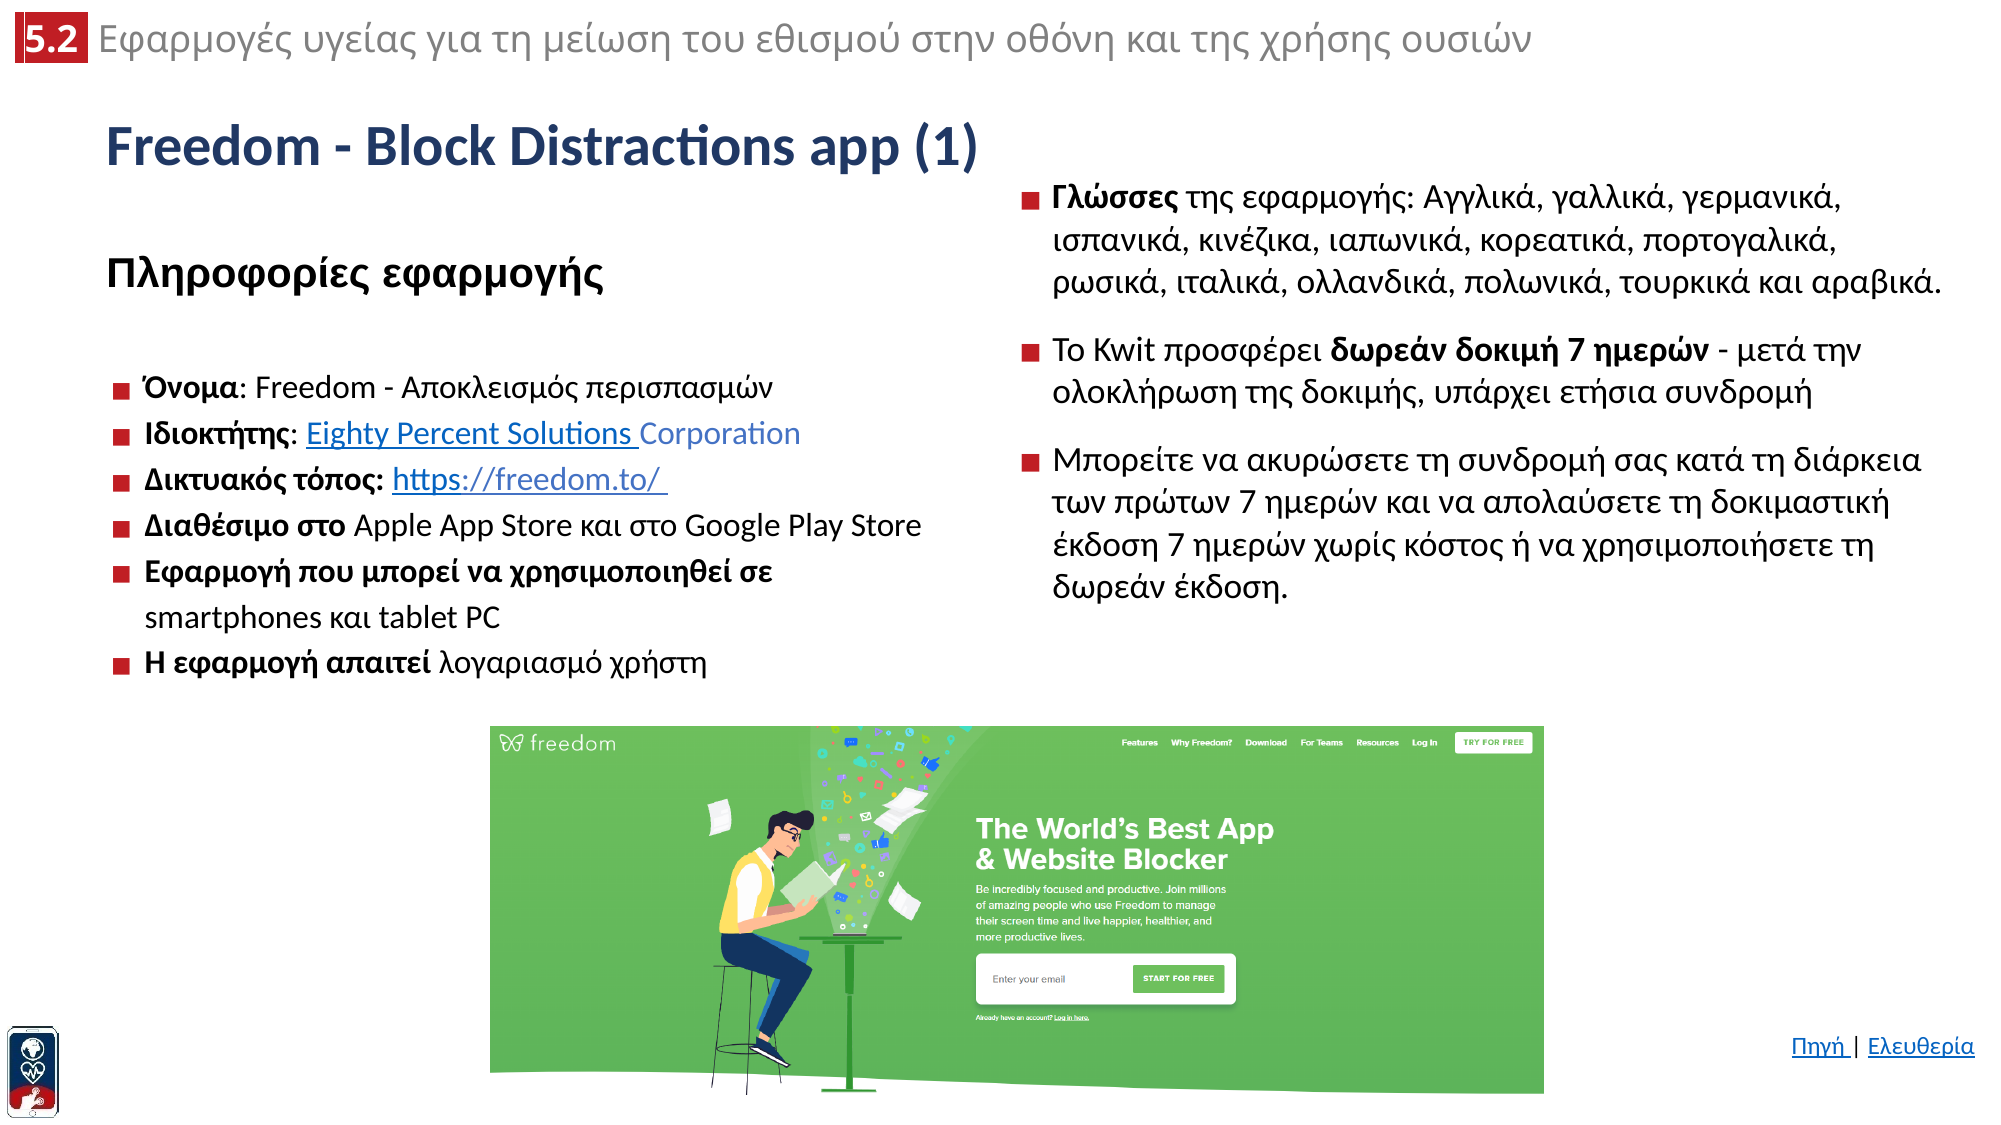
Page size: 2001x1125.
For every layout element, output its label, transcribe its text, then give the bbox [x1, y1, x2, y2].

picture [7, 1026, 59, 1118]
title Freedom - Block Distractions app (1) [91, 97, 1906, 197]
picture [490, 726, 1544, 1100]
text_box Όνομα: Freedom - Αποκλεισμός περισπασμών Ιδιοκτήτης: Eighty Percent Solutions Corporation Δικτυακός τόπος: https://freedom.to/ Διαθέσιμο στο Apple App Store και στο Google Play Store Εφαρμογή που μπορεί να χρησιμοποιηθεί σε smartphones και tablet PC Η εφαρμογή απαιτεί λογαριασμό χρήστη [91, 351, 942, 699]
text_box Γλώσσες της εφαρμογής: Αγγλικά, γαλλικά, γερμανικά, ισπανικά, κινέζικα, ιαπωνικά, κορεατικά, πορτογαλικά, ρωσικά, ιταλικά, ολλανδικά, πολωνικά, τουρκικά και αραβικά. Το Kwit προσφέρει δωρεάν δοκιμή 7 ημερών - μετά την ολοκλήρωση της δοκιμής, υπάρχει ετήσια συνδρομή Μπορείτε να ακυρώσετε τη συνδρομή σας κατά τη διάρκεια των πρώτων 7 ημερών και να απολαύσετε τη δοκιμαστική έκδοση 7 ημερών χωρίς κόστος ή να χρησιμοποιήσετε τη δωρεάν έκδοση. [999, 165, 1960, 721]
text_box Πηγή | Ελευθερία [1594, 1022, 1991, 1068]
list Πληροφορίες εφαρμογής [91, 237, 1052, 1094]
text_box [44, 114, 999, 233]
